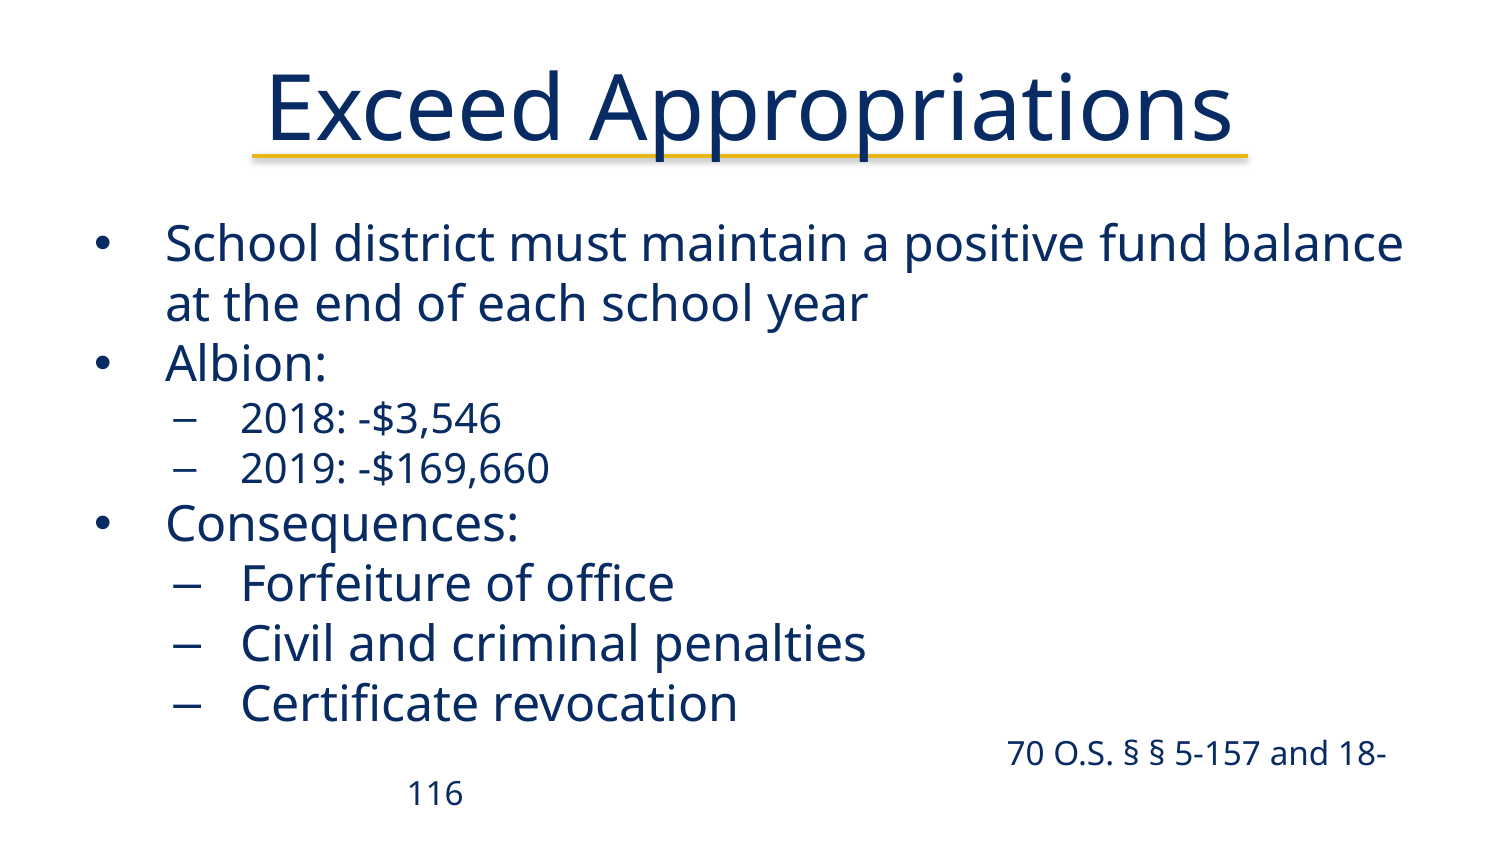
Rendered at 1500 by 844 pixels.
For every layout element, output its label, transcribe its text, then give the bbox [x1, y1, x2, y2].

list School district must maintain a positive fund balance at the end of each school year Albion: 2018: -$3,546 2019: -$169,660 Consequences: Forfeiture of office Civil and criminal penalties Certificate revocation 70 O.S. § § 5-157 and 18-116 [75, 196, 1425, 792]
title Exceed Appropriations [75, 33, 1425, 175]
